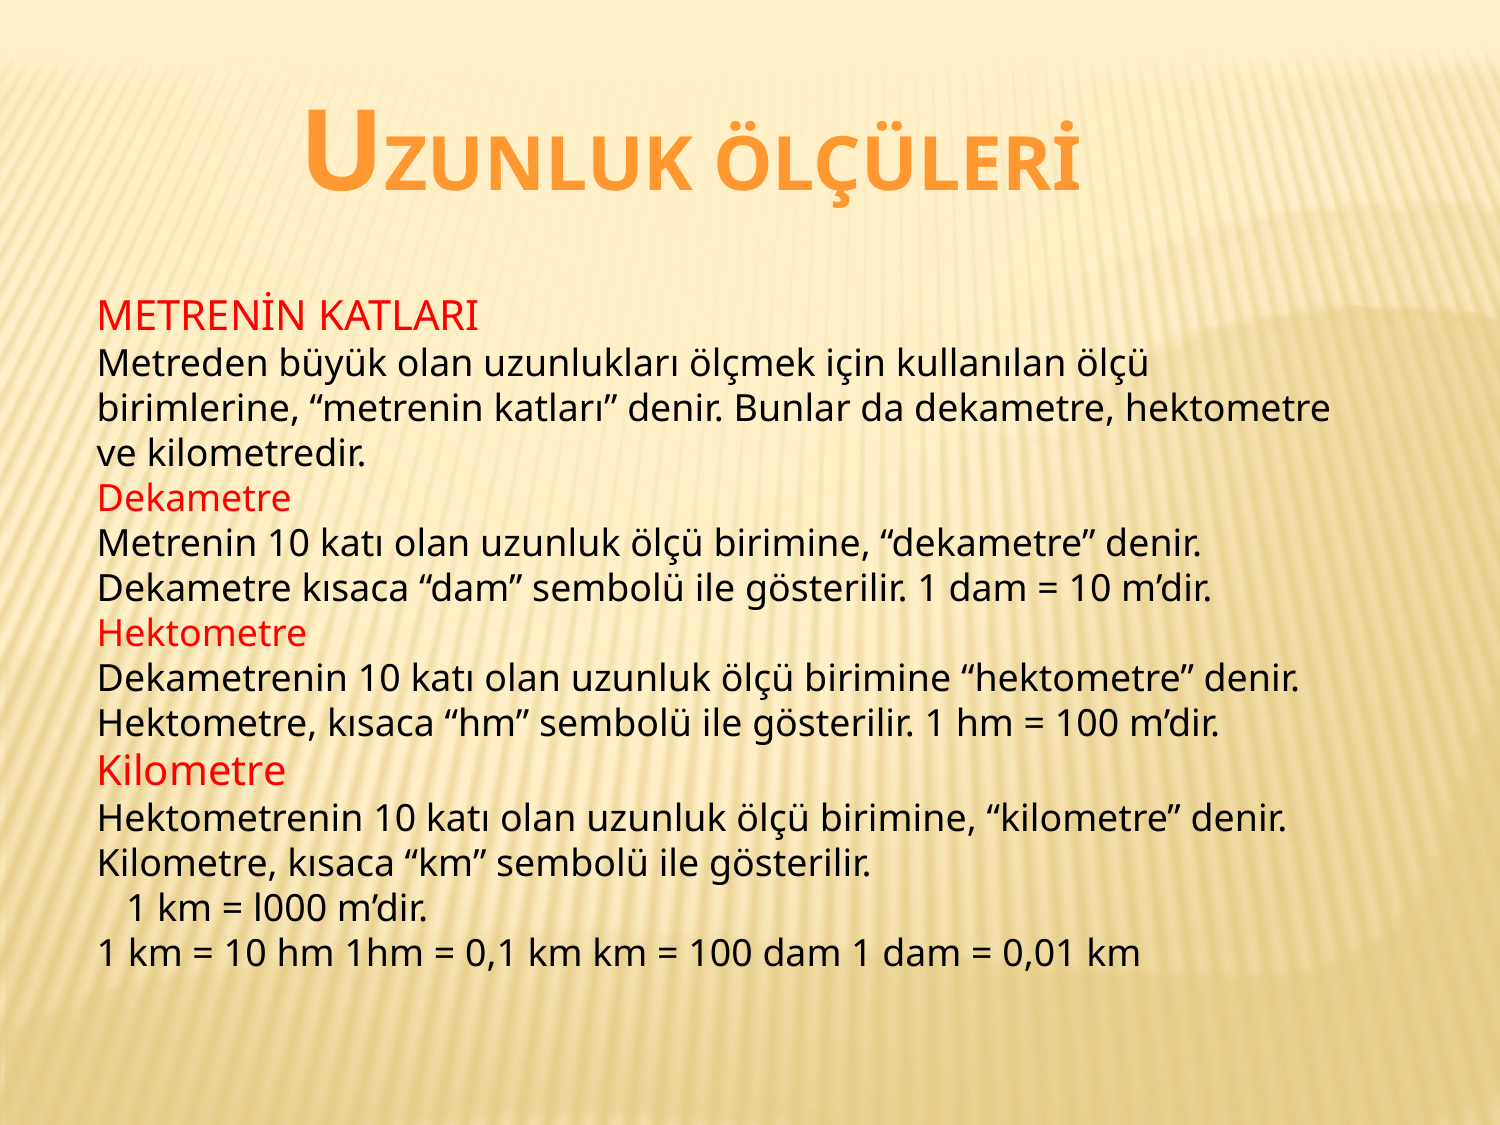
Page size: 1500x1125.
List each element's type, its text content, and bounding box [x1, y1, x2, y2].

text_box Uzunluk ölçüleri [284, 70, 1097, 221]
text_box METRENİN KATLARI Metreden büyük olan uzunlukları ölçmek için kullanılan ölçü birimlerine, “metrenin katları” denir. Bunlar da dekametre, hektometre ve kilometredir. Dekametre Metrenin 10 katı olan uzunluk ölçü birimine, “dekametre” denir. Dekametre kısaca “dam” sembolü ile gösterilir. 1 dam = 10 m’dir. Hektometre Dekametrenin 10 katı olan uzunluk ölçü birimine “hektometre” denir. Hektometre, kısaca “hm” sembolü ile gösterilir. 1 hm = 100 m’dir. Kilometre Hektometrenin 10 katı olan uzunluk ölçü birimine, “kilometre” denir. Kilometre, kısaca “km” sembolü ile gösterilir. 1 km = l000 m’dir. 1 km = 10 hm 1hm = 0,1 km km = 100 dam 1 dam = 0,01 km [81, 281, 1360, 1026]
